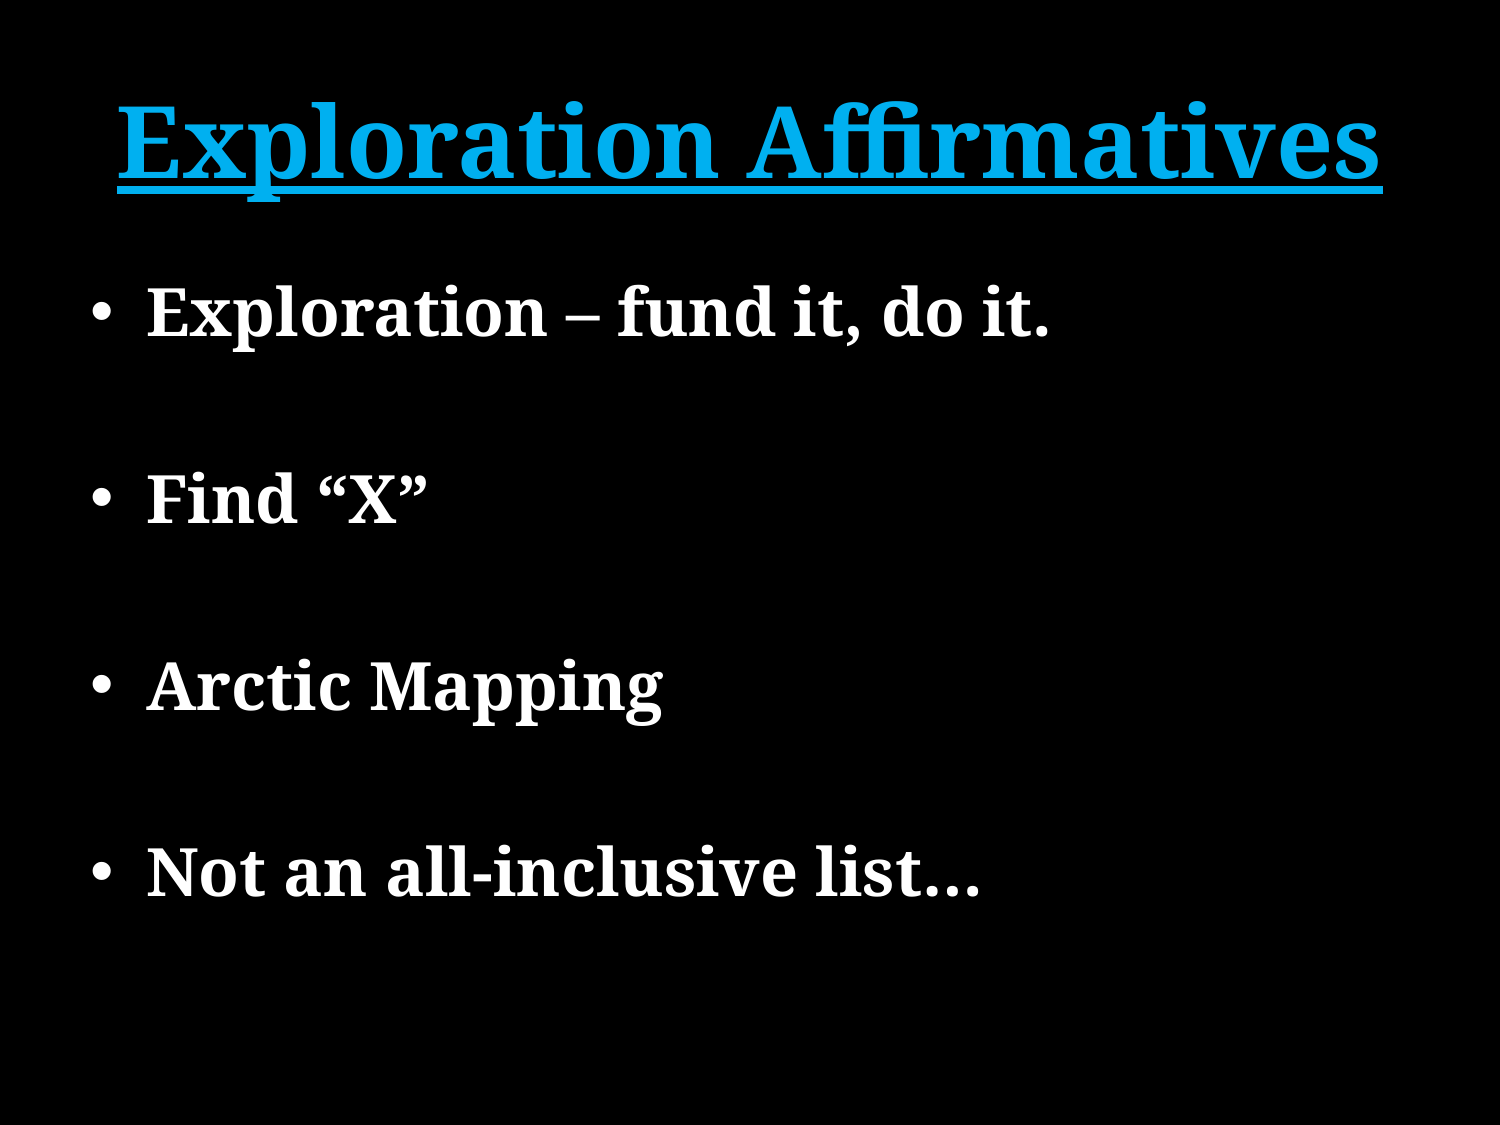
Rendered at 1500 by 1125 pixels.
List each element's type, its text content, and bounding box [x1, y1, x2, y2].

title Exploration Affirmatives [75, 45, 1425, 233]
list Exploration – fund it, do it. Find “X” Arctic Mapping Not an all-inclusive list… [75, 262, 1425, 1005]
